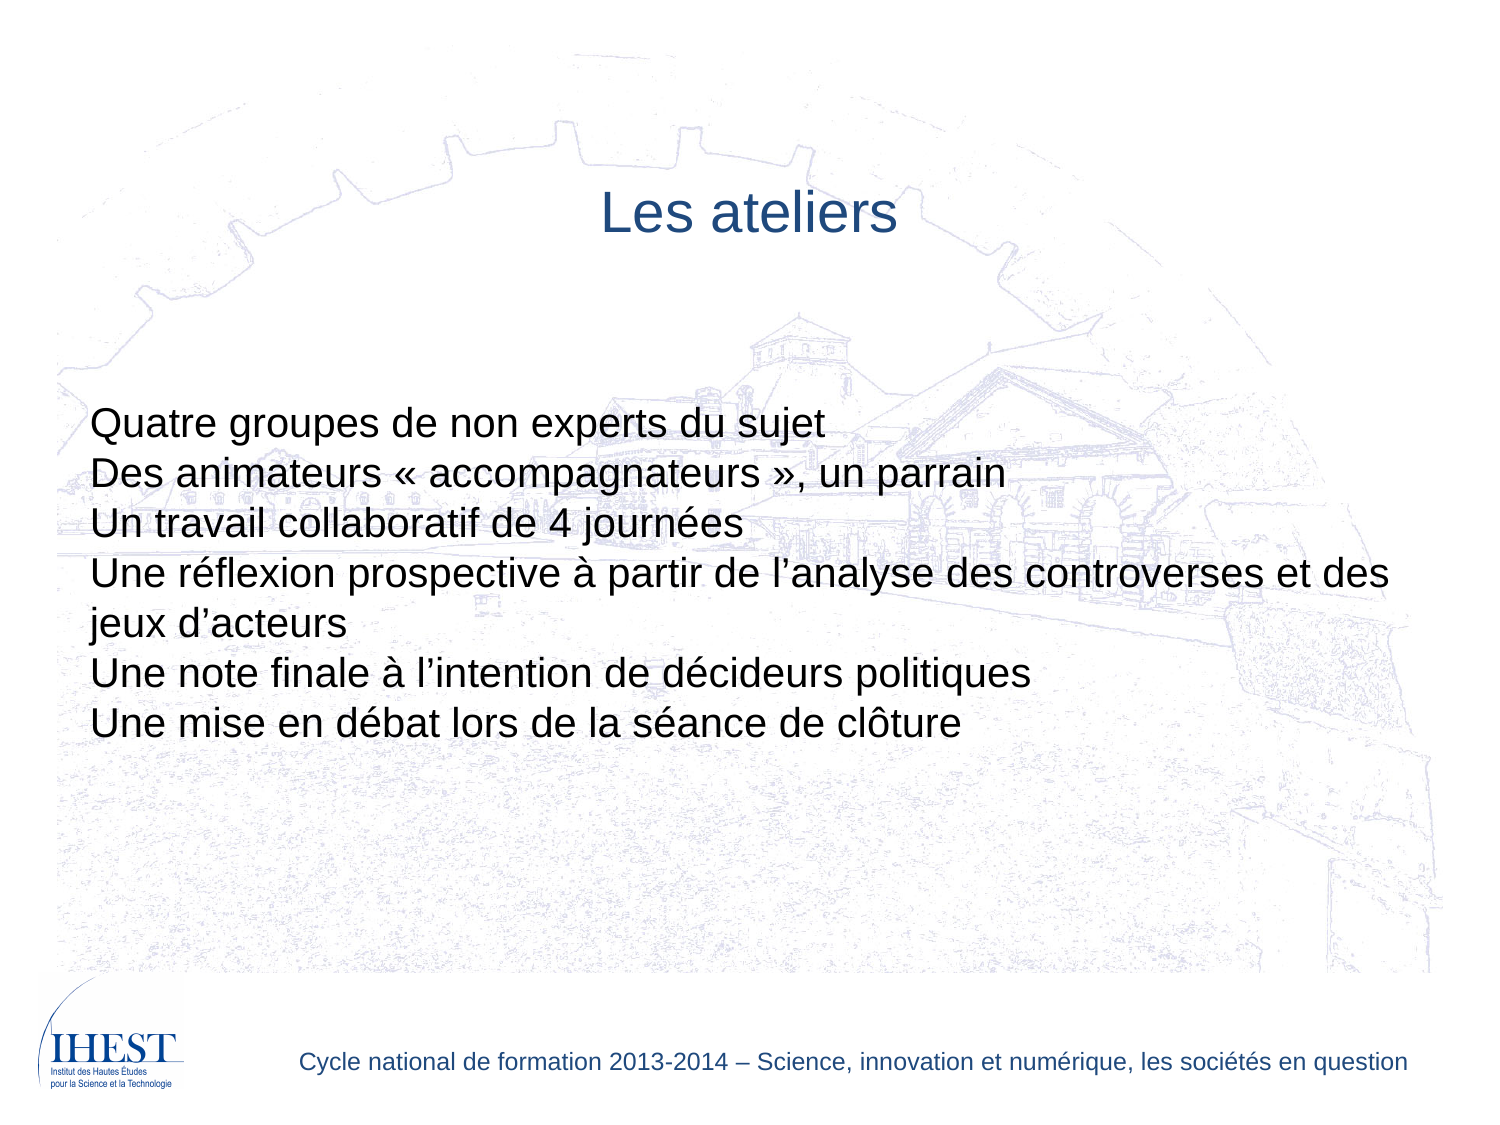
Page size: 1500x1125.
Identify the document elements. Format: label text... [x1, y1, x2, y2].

list Quatre groupes de non experts du sujet Des animateurs « accompagnateurs », un parrain Un travail collaboratif de 4 journées Une réflexion prospective à partir de l’analyse des controverses et des jeux d’acteurs Une note finale à l’intention de décideurs politiques Une mise en débat lors de la séance de clôture [75, 333, 1425, 1005]
text_box Les ateliers [112, 166, 1388, 261]
picture [38, 45, 1443, 1089]
